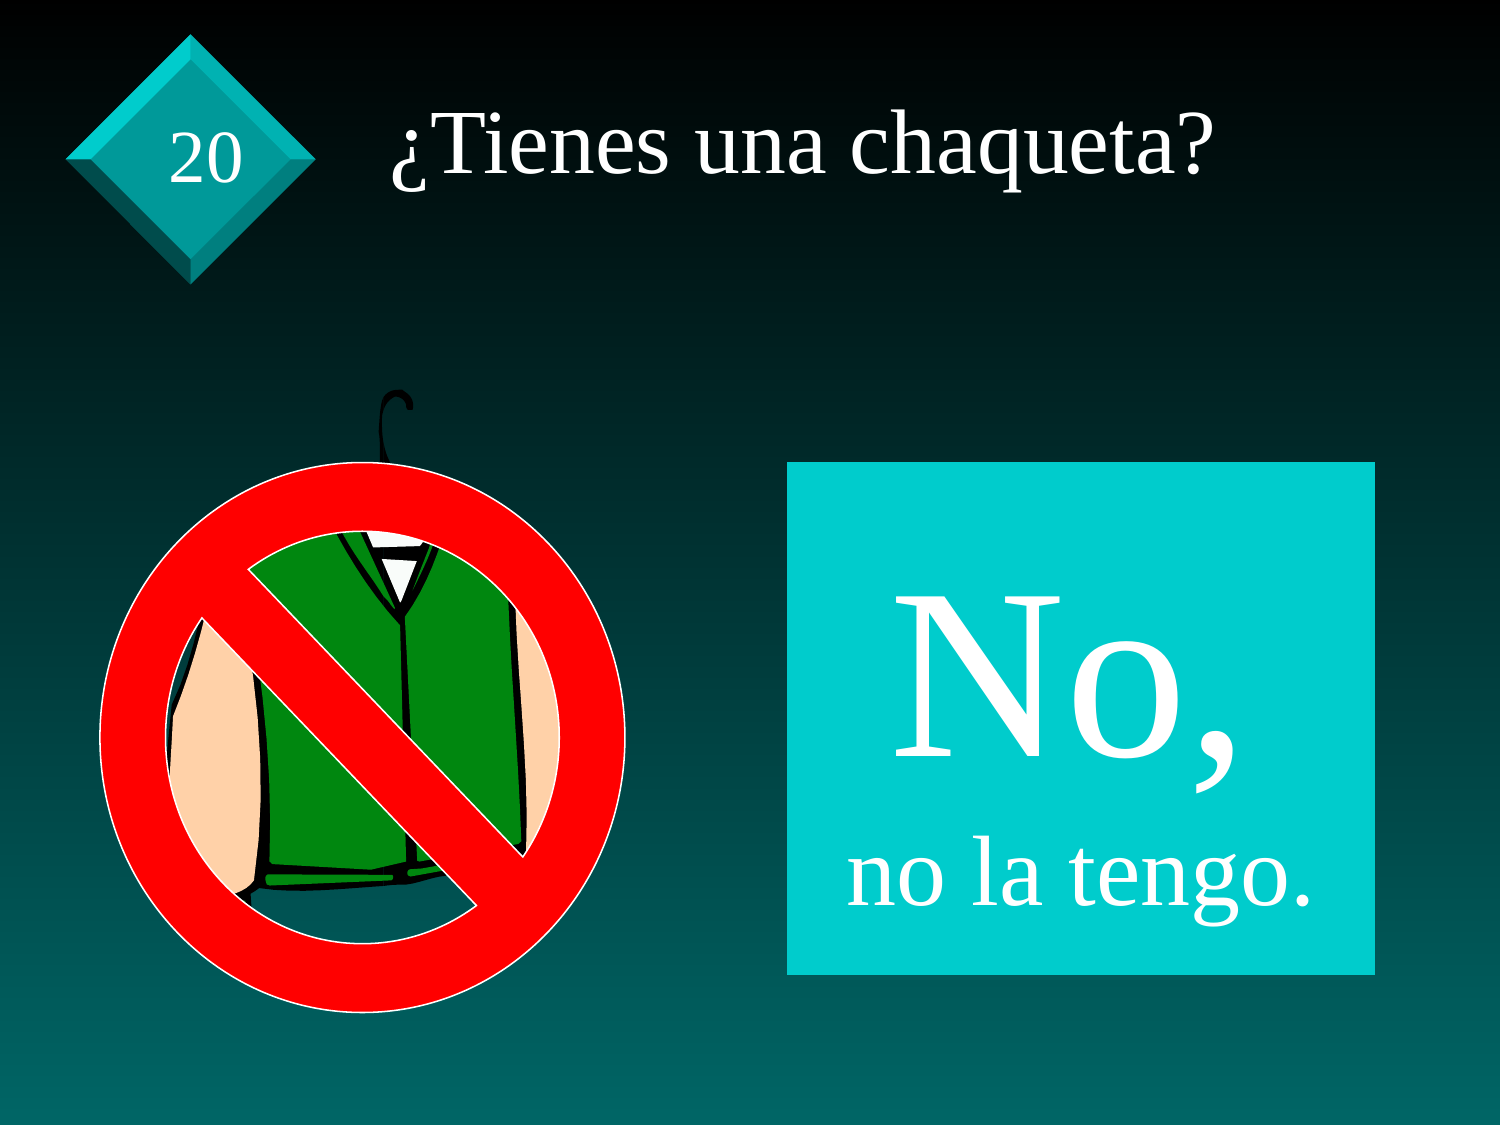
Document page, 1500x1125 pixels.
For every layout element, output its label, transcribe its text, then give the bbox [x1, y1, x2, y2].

text_box No, no la tengo. [787, 462, 1375, 975]
text_box [179, 935, 546, 1013]
text_box [99, 566, 157, 909]
text_box 20 [137, 99, 275, 205]
text_box ¿Tienes una chaqueta? [374, 74, 1438, 200]
picture [162, 387, 597, 926]
text_box [601, 622, 625, 853]
